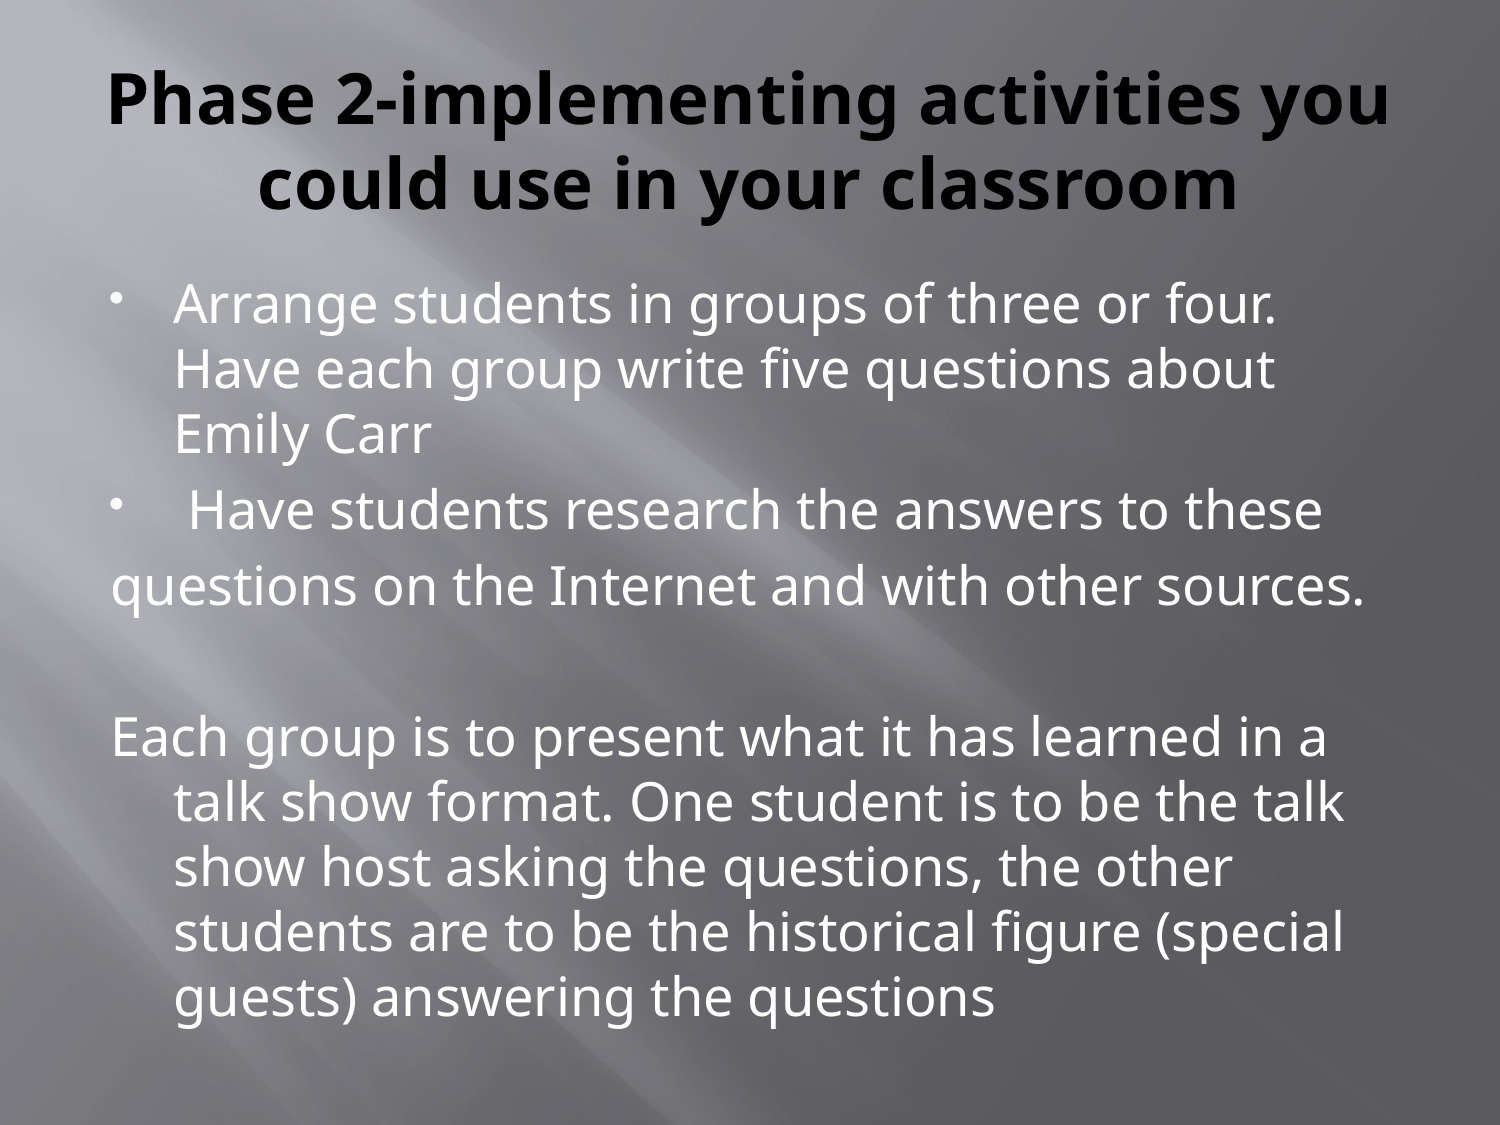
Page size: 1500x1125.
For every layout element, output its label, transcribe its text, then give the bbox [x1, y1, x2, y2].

title Phase 2-implementing activities you could use in your classroom [75, 45, 1425, 233]
list Arrange students in groups of three or four. Have each group write five questions about Emily Carr Have students research the answers to these questions on the Internet and with other sources. Each group is to present what it has learned in a talk show format. One student is to be the talk show host asking the questions, the other students are to be the historical figure (special guests) answering the questions [75, 262, 1425, 1035]
